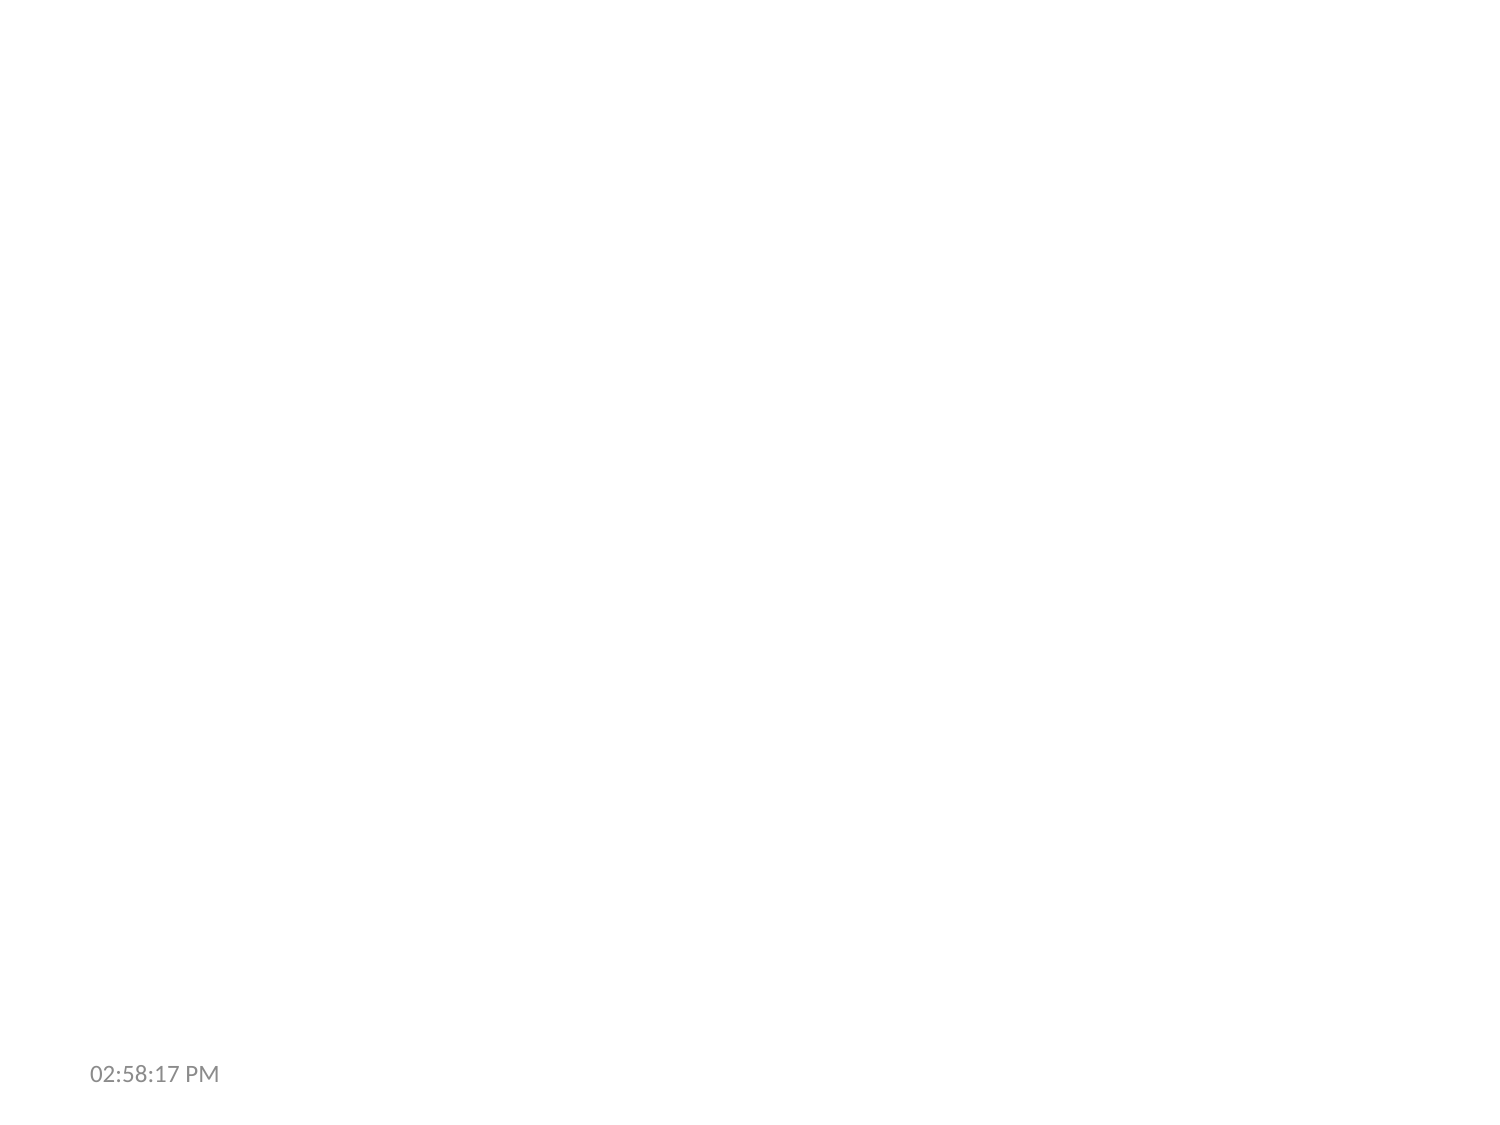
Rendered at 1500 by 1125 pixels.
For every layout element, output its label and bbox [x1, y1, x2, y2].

slide_number [75, 1042, 425, 1103]
